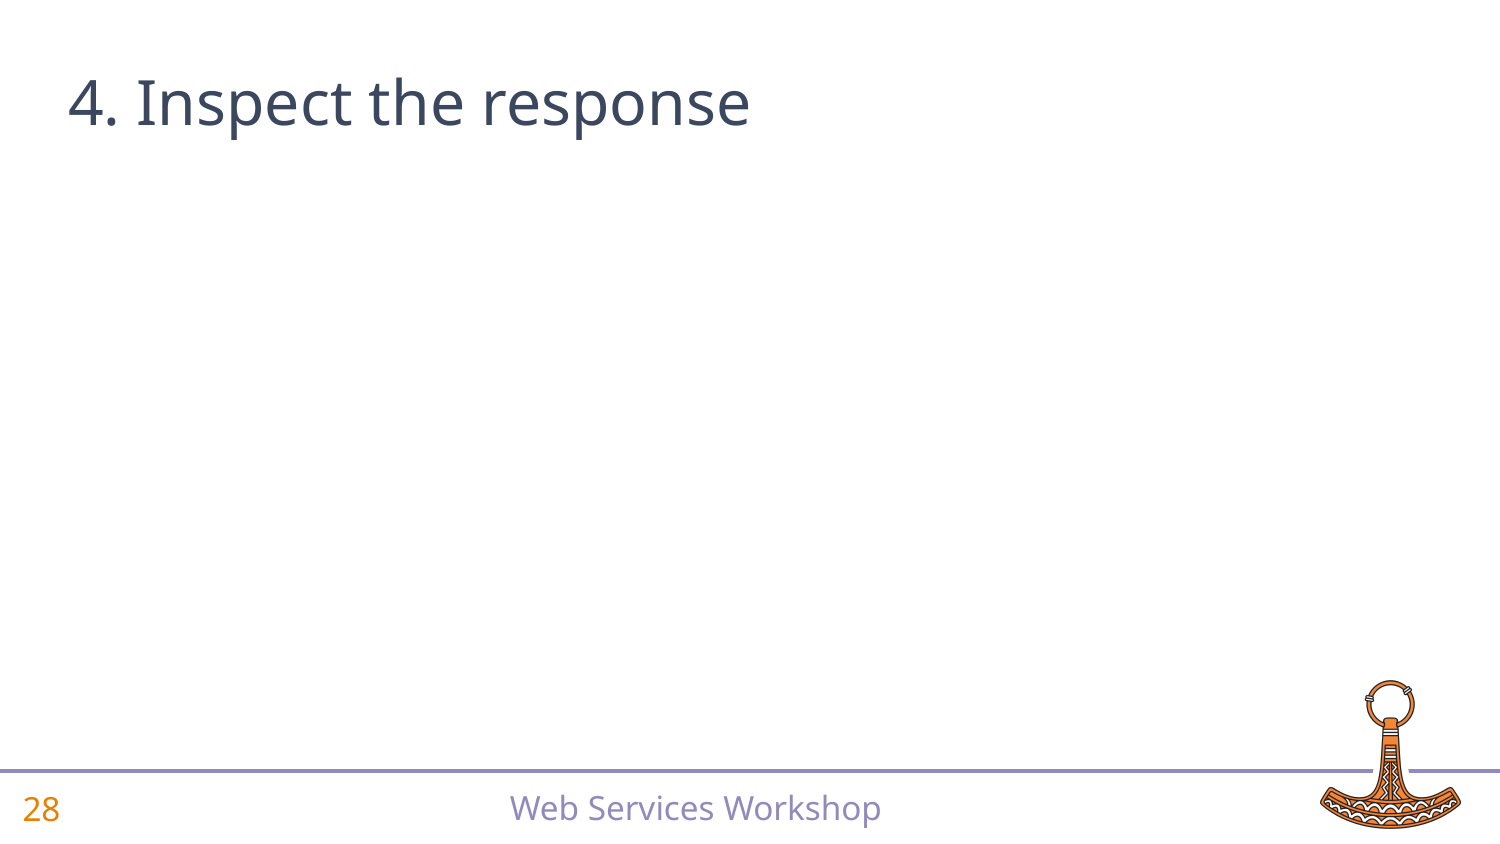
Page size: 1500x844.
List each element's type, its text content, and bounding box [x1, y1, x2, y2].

picture [1320, 680, 1461, 829]
title 4. Inspect the response [53, 43, 1203, 157]
